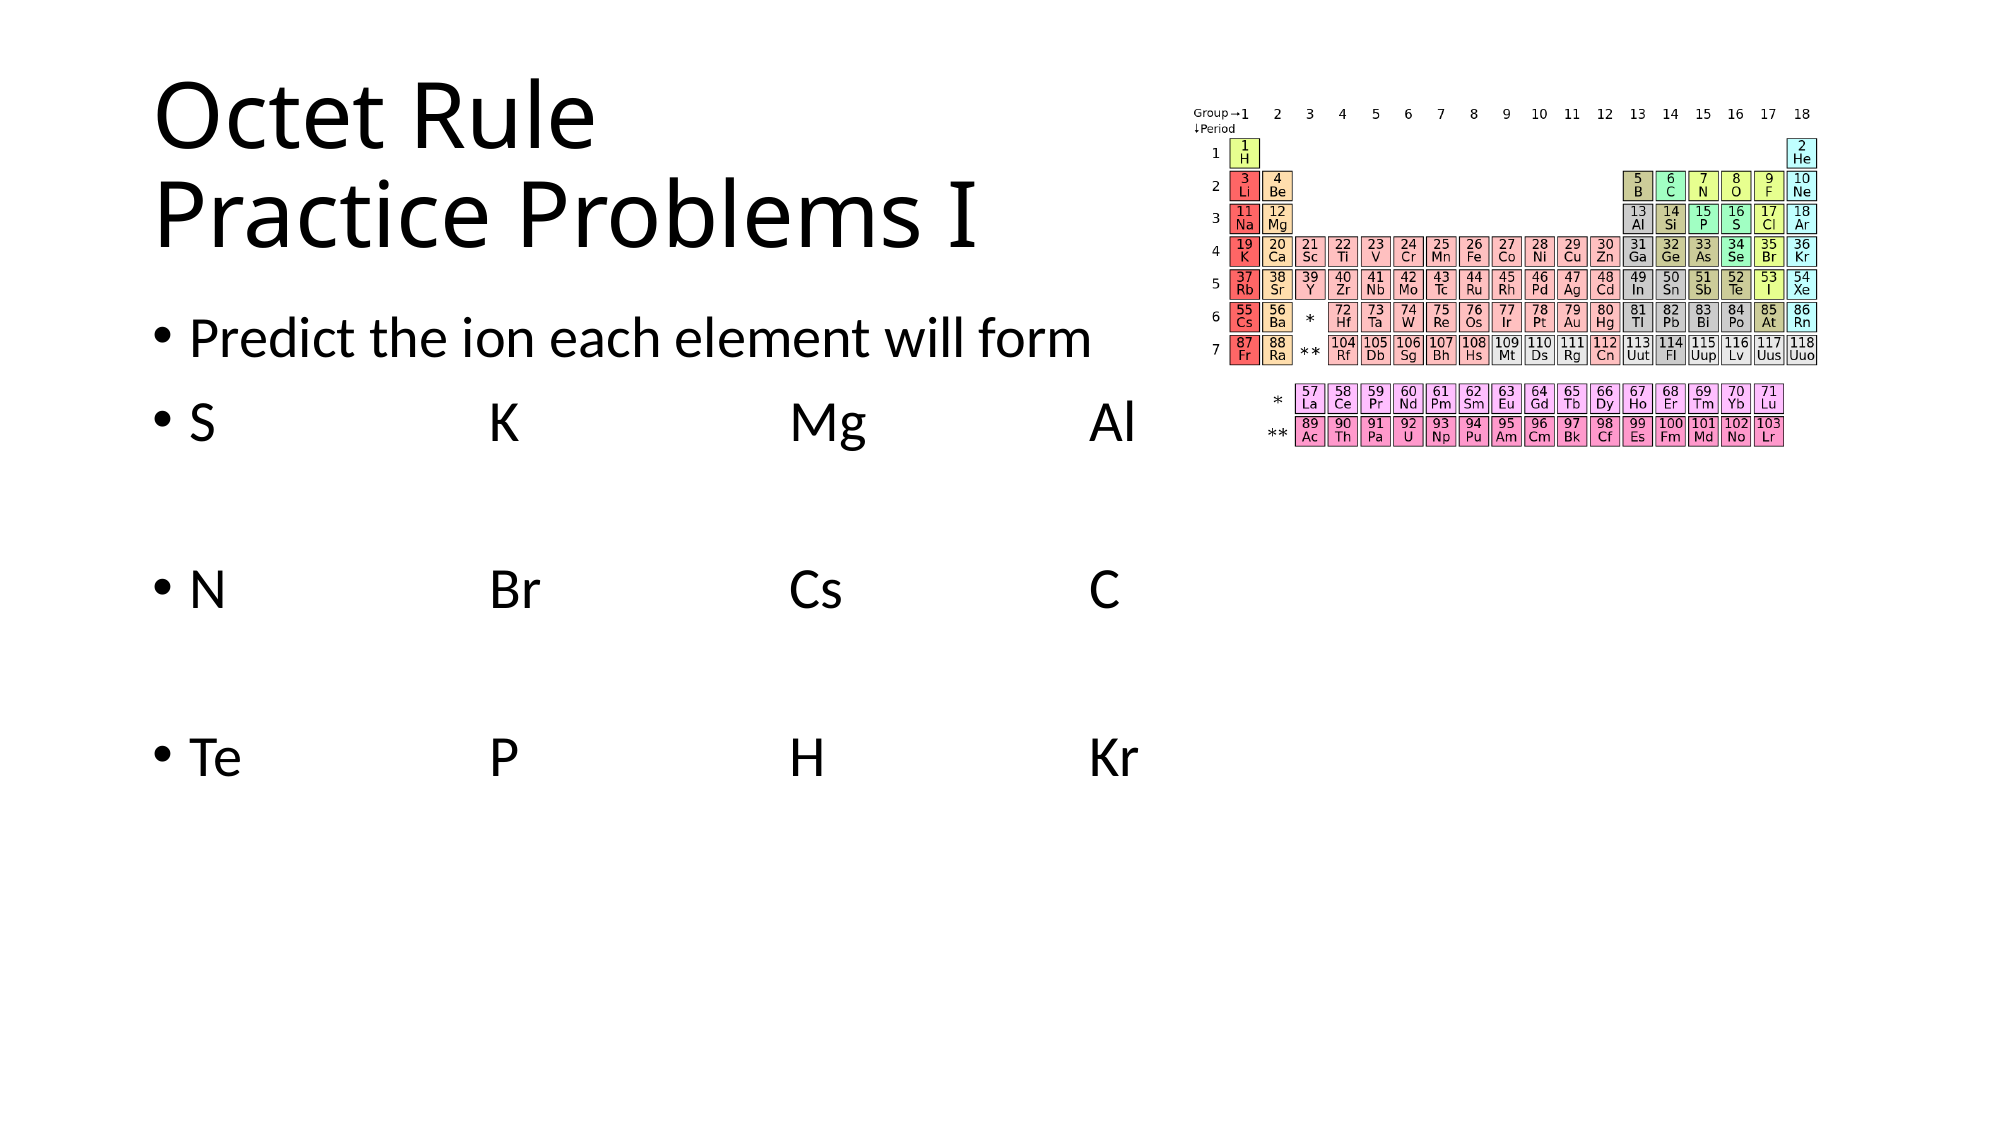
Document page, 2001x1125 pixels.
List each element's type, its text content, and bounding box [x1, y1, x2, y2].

list Predict the ion each element will form S K Mg Al N Br Cs C Te P H Kr [137, 299, 1863, 1014]
title Octet Rule Practice Problems I [137, 59, 1863, 278]
picture [1190, 104, 1821, 450]
